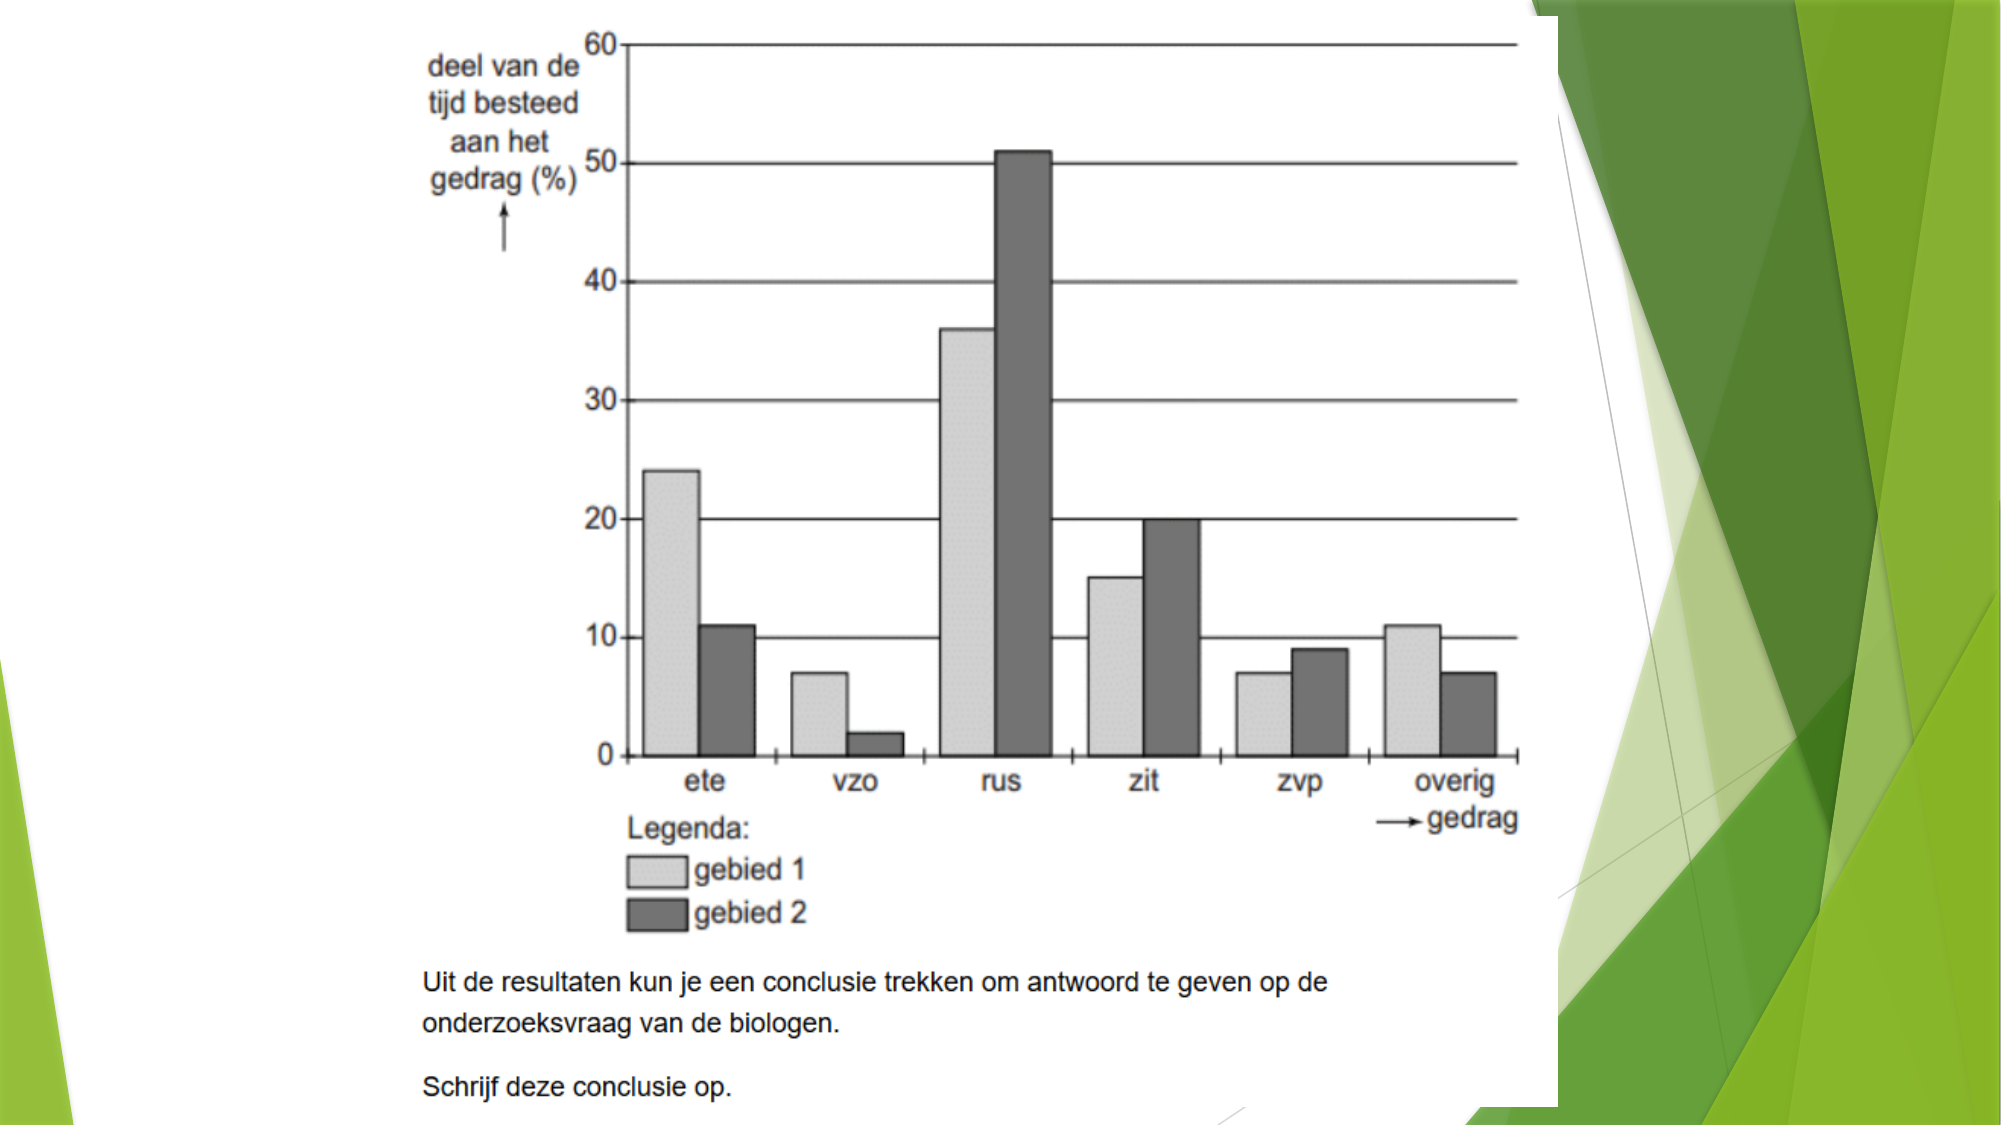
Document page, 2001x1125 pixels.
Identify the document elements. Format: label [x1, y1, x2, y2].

picture [402, 16, 1558, 1107]
